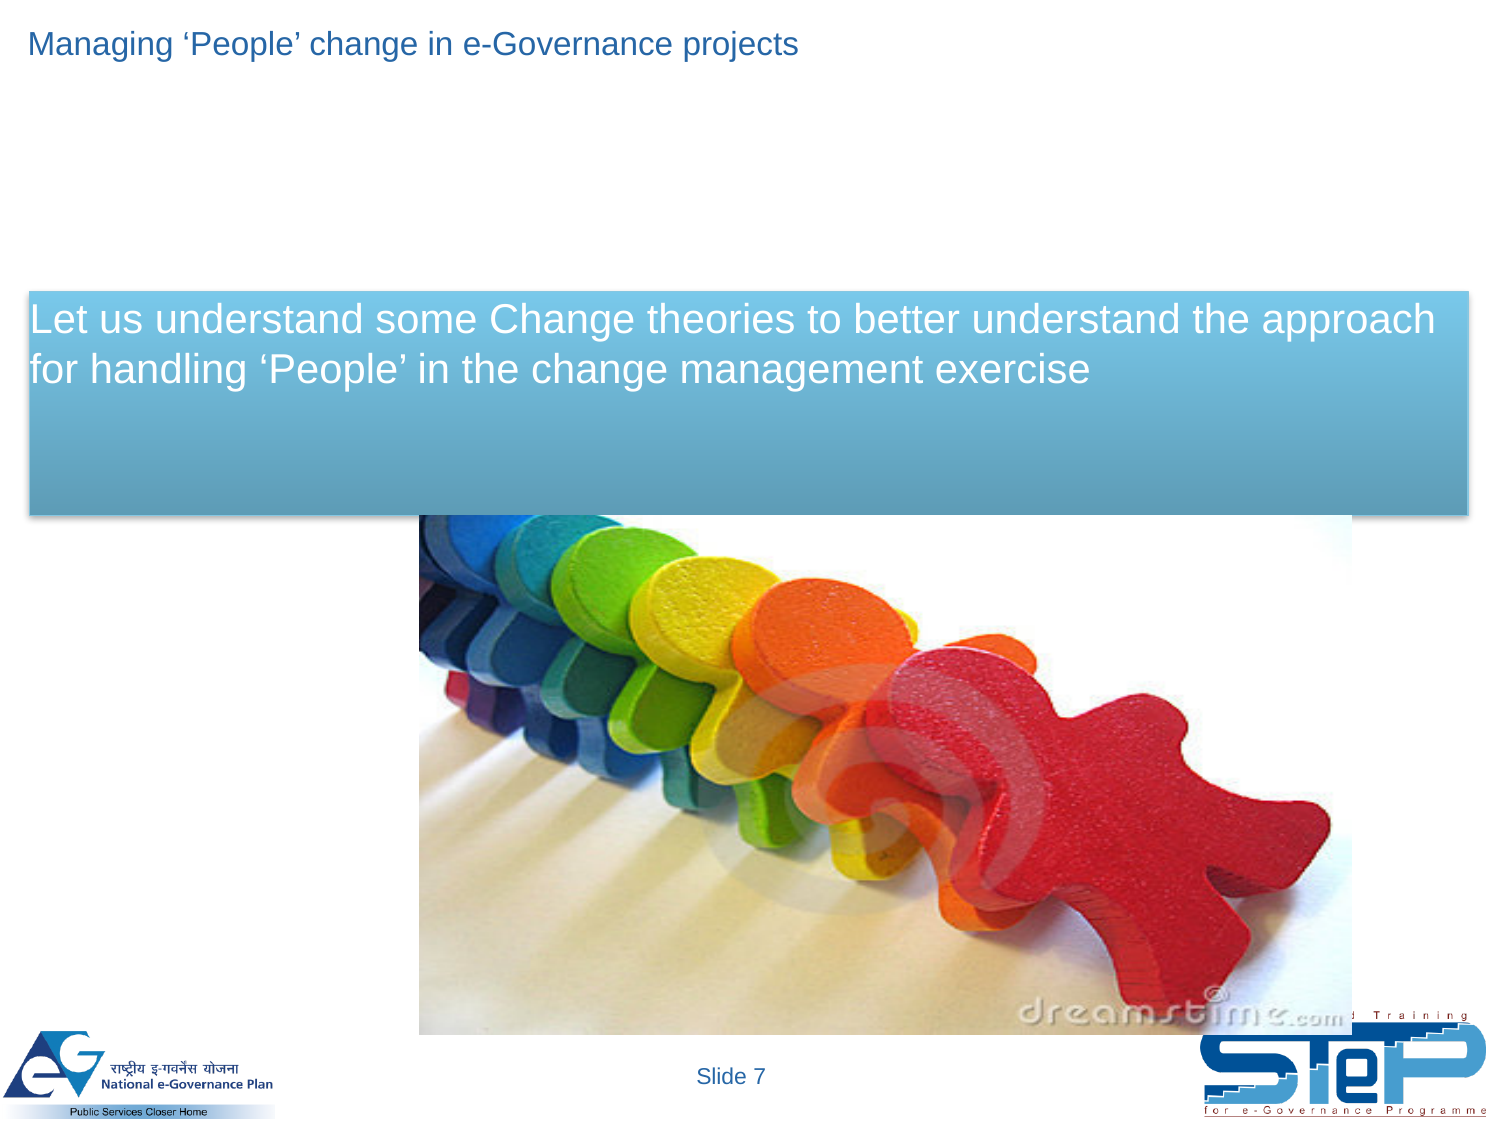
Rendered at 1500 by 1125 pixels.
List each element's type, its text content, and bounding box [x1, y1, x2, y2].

picture [419, 514, 1486, 1117]
list Let us understand some Change theories to better understand the approach for handling ‘People’ in the change management exercise [29, 291, 1469, 516]
text_box Managing ‘People’ change in e-Governance projects [27, 28, 854, 62]
picture [2, 1031, 275, 1119]
